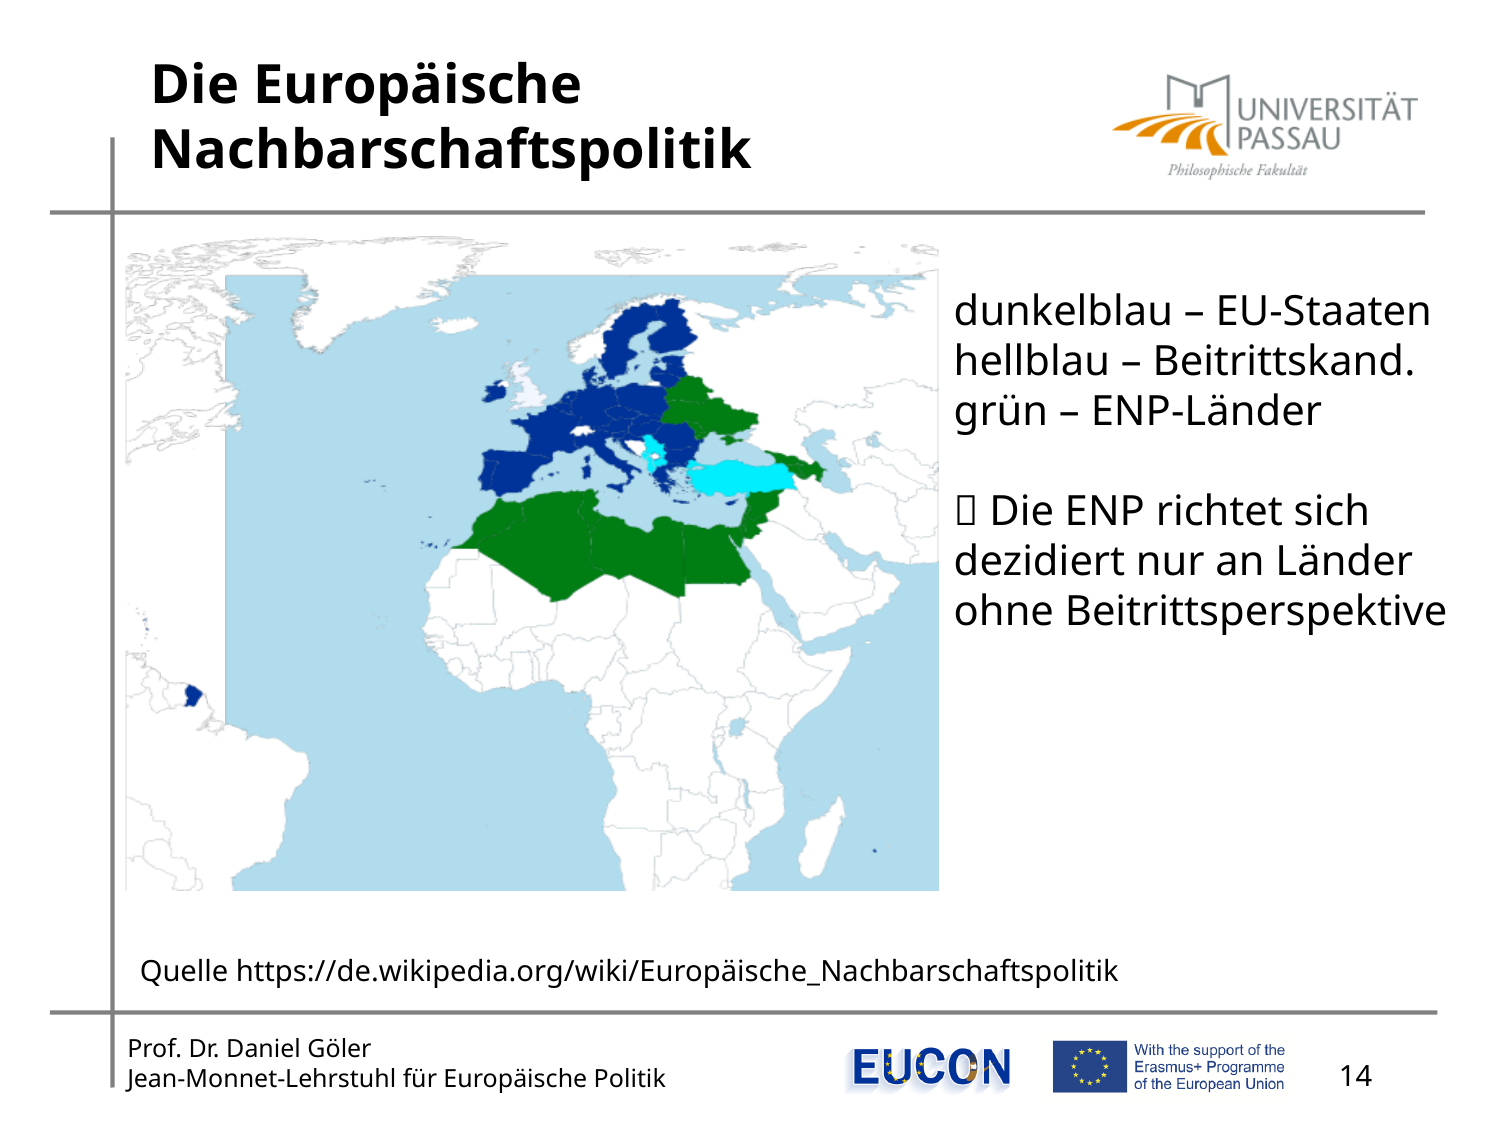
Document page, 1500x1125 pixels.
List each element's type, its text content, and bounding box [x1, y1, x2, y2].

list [124, 231, 940, 892]
slide_number 14 [1074, 1049, 1388, 1125]
picture [1112, 74, 1418, 180]
picture [837, 1031, 1293, 1102]
text_box Quelle https://de.wikipedia.org/wiki/Europäische_Nachbarschaftspolitik [125, 945, 1500, 995]
text_box dunkelblau – EU-Staaten hellblau – Beitrittskand. grün – ENP-Länder  Die ENP richtet sich dezidiert nur an Länder ohne Beitrittsperspektive [943, 276, 1500, 642]
title Die Europäische Nachbarschaftspolitik [135, 51, 1152, 177]
